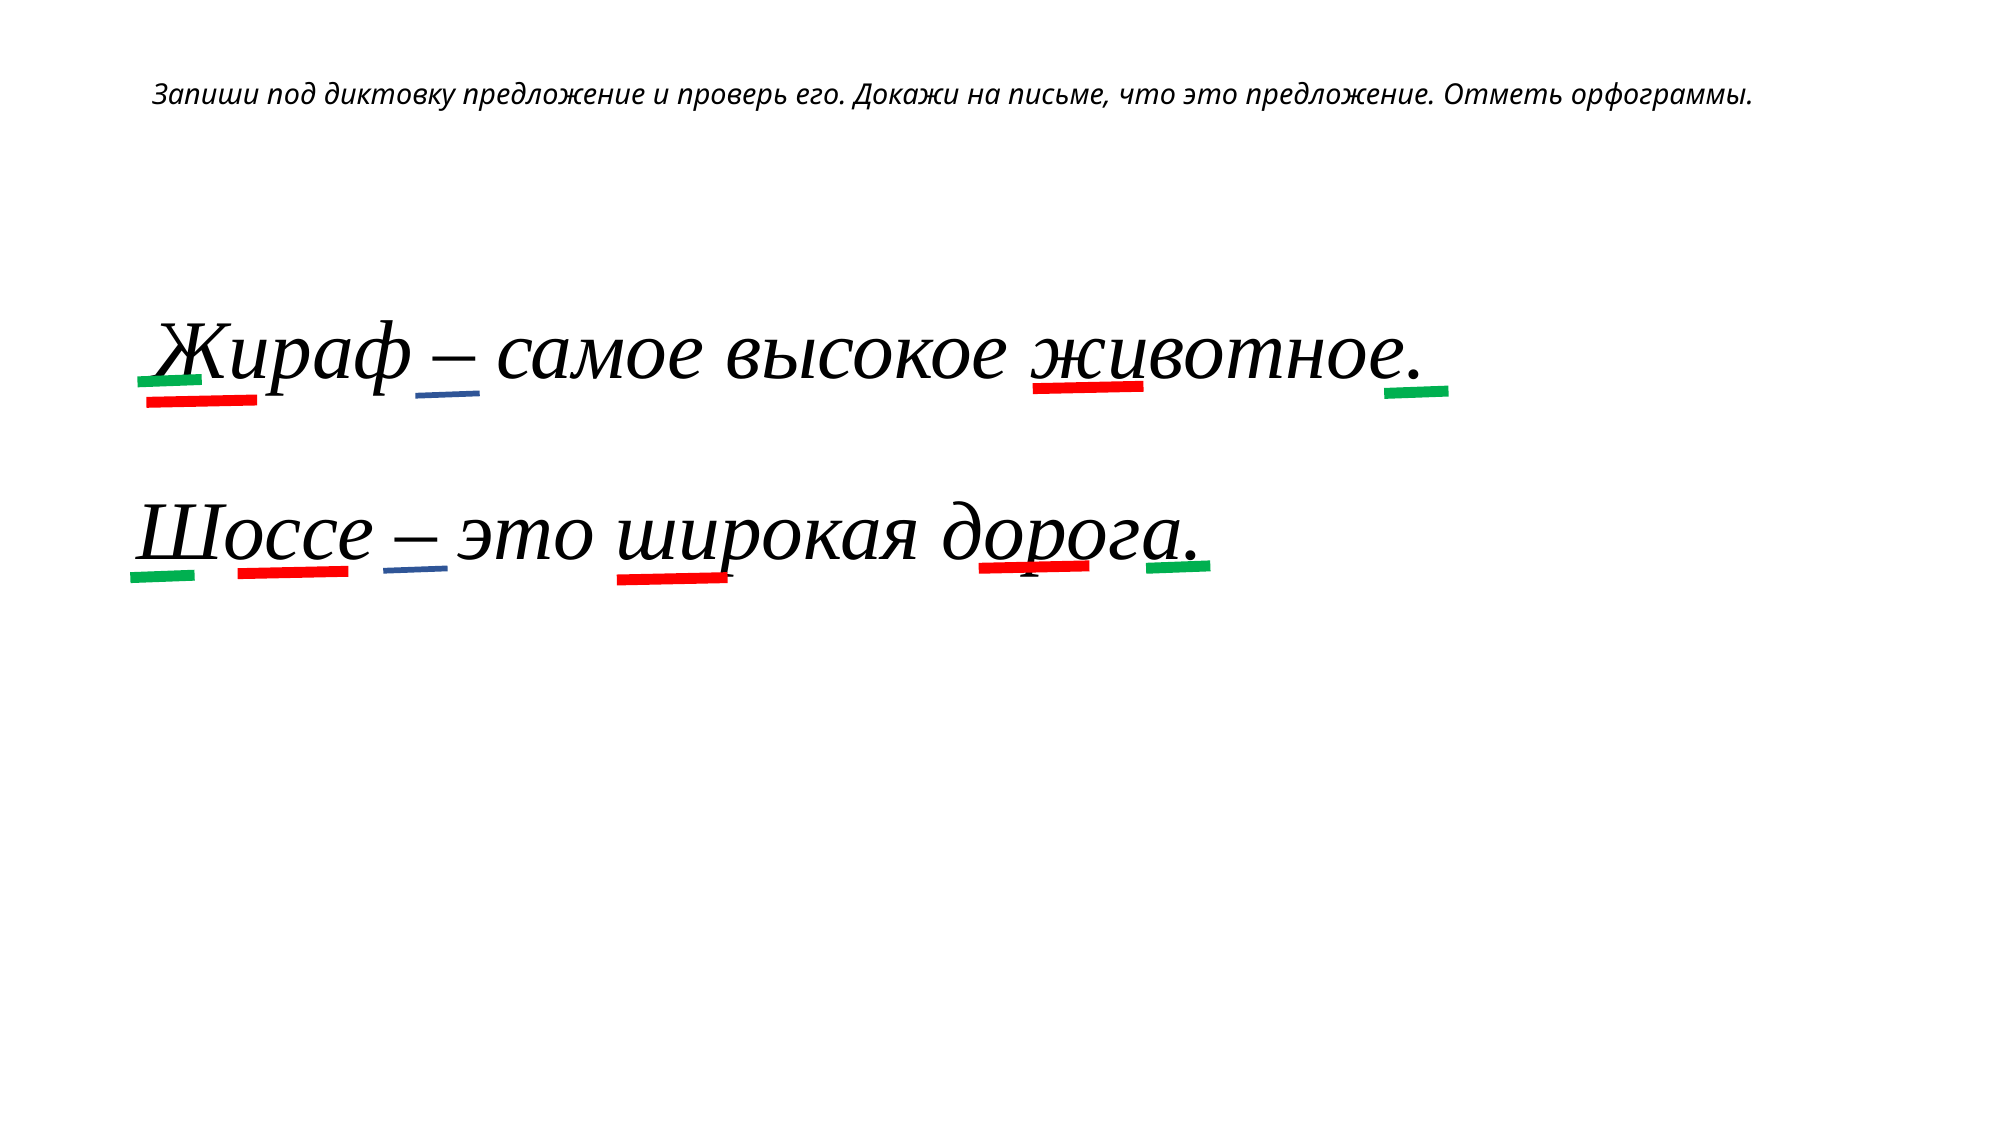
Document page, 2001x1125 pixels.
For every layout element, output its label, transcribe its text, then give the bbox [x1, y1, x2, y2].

text_box Шоссе – это широкая дорога. [121, 479, 1847, 683]
list Жираф – самое высокое животное. [137, 299, 1863, 503]
title Запиши под диктовку предложение и проверь его. Докажи на письме, что это предложение. Отметь орфограммы. [137, 59, 1863, 131]
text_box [146, 399, 258, 403]
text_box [1146, 565, 1211, 569]
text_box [1384, 390, 1449, 394]
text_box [978, 565, 1090, 569]
